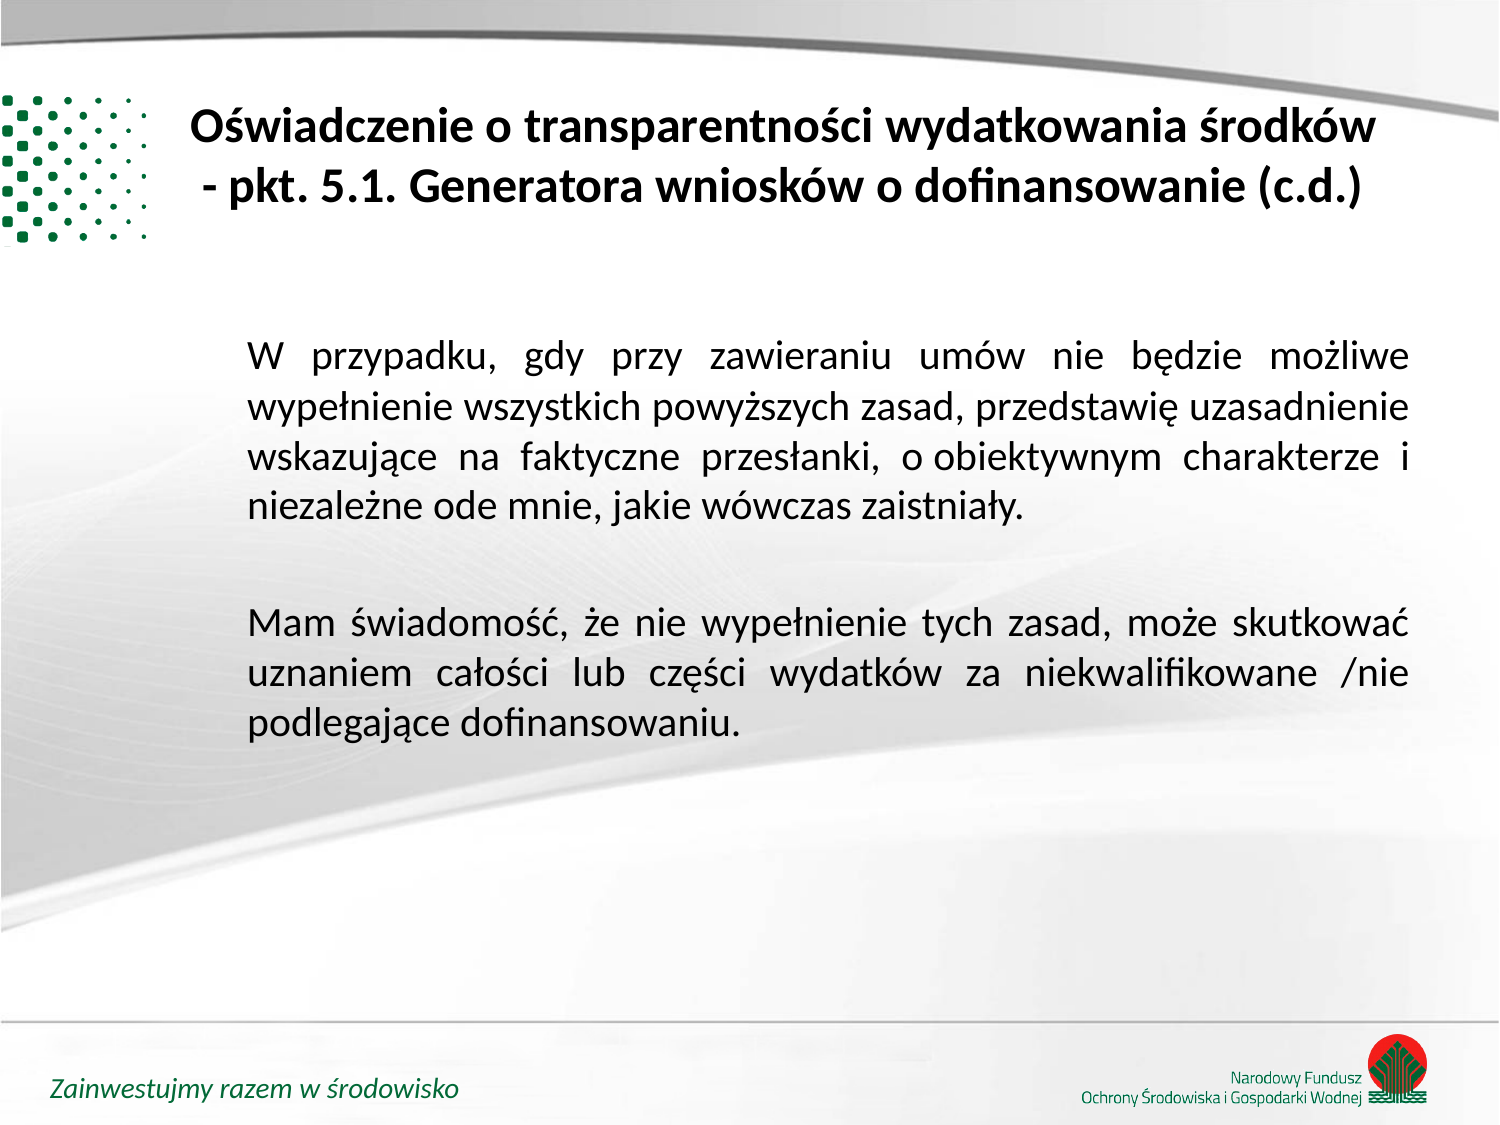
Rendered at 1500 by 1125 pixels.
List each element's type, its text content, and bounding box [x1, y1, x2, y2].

title Oświadczenie o transparentności wydatkowania środków - pkt. 5.1. Generatora wniosków o dofinansowanie (c.d.) [175, 58, 1425, 247]
list W przypadku, gdy przy zawieraniu umów nie będzie możliwe wypełnienie wszystkich powyższych zasad, przedstawię uzasadnienie wskazujące na faktyczne przesłanki, o obiektywnym charakterze i niezależne ode mnie, jakie wówczas zaistniały. Mam świadomość, że nie wypełnienie tych zasad, może skutkować uznaniem całości lub części wydatków za niekwalifikowane /nie podlegające dofinansowaniu. [175, 262, 1425, 1005]
picture [0, 0, 1499, 1125]
